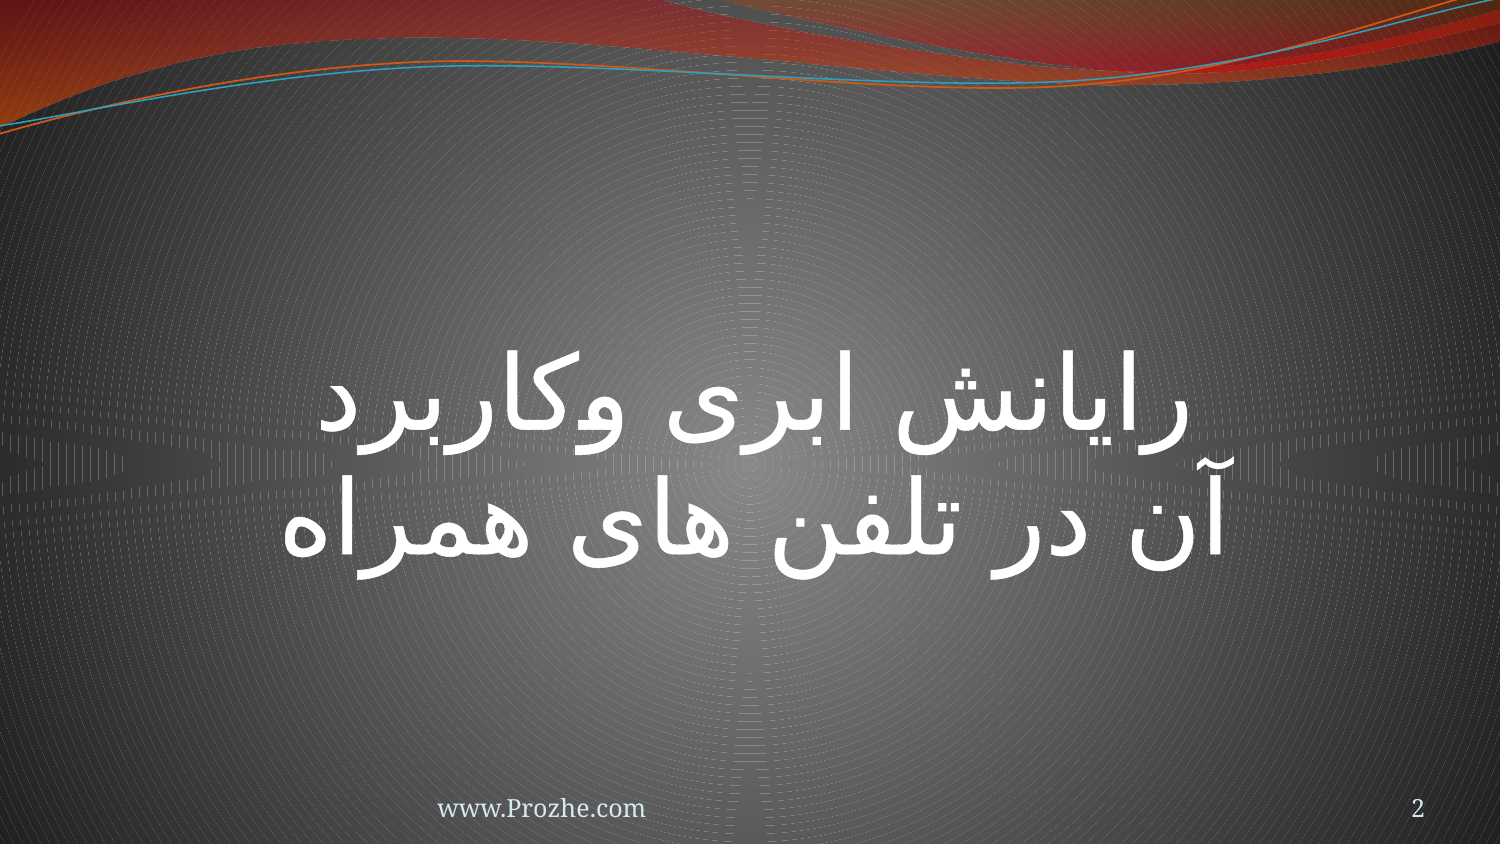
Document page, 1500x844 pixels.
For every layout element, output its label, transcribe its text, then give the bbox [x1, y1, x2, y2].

footer www.Prozhe.com [437, 782, 988, 827]
title رایانش ابری وکاربرد آن در تلفن های همراه [275, 209, 1238, 575]
slide_number 2 [1299, 782, 1425, 827]
